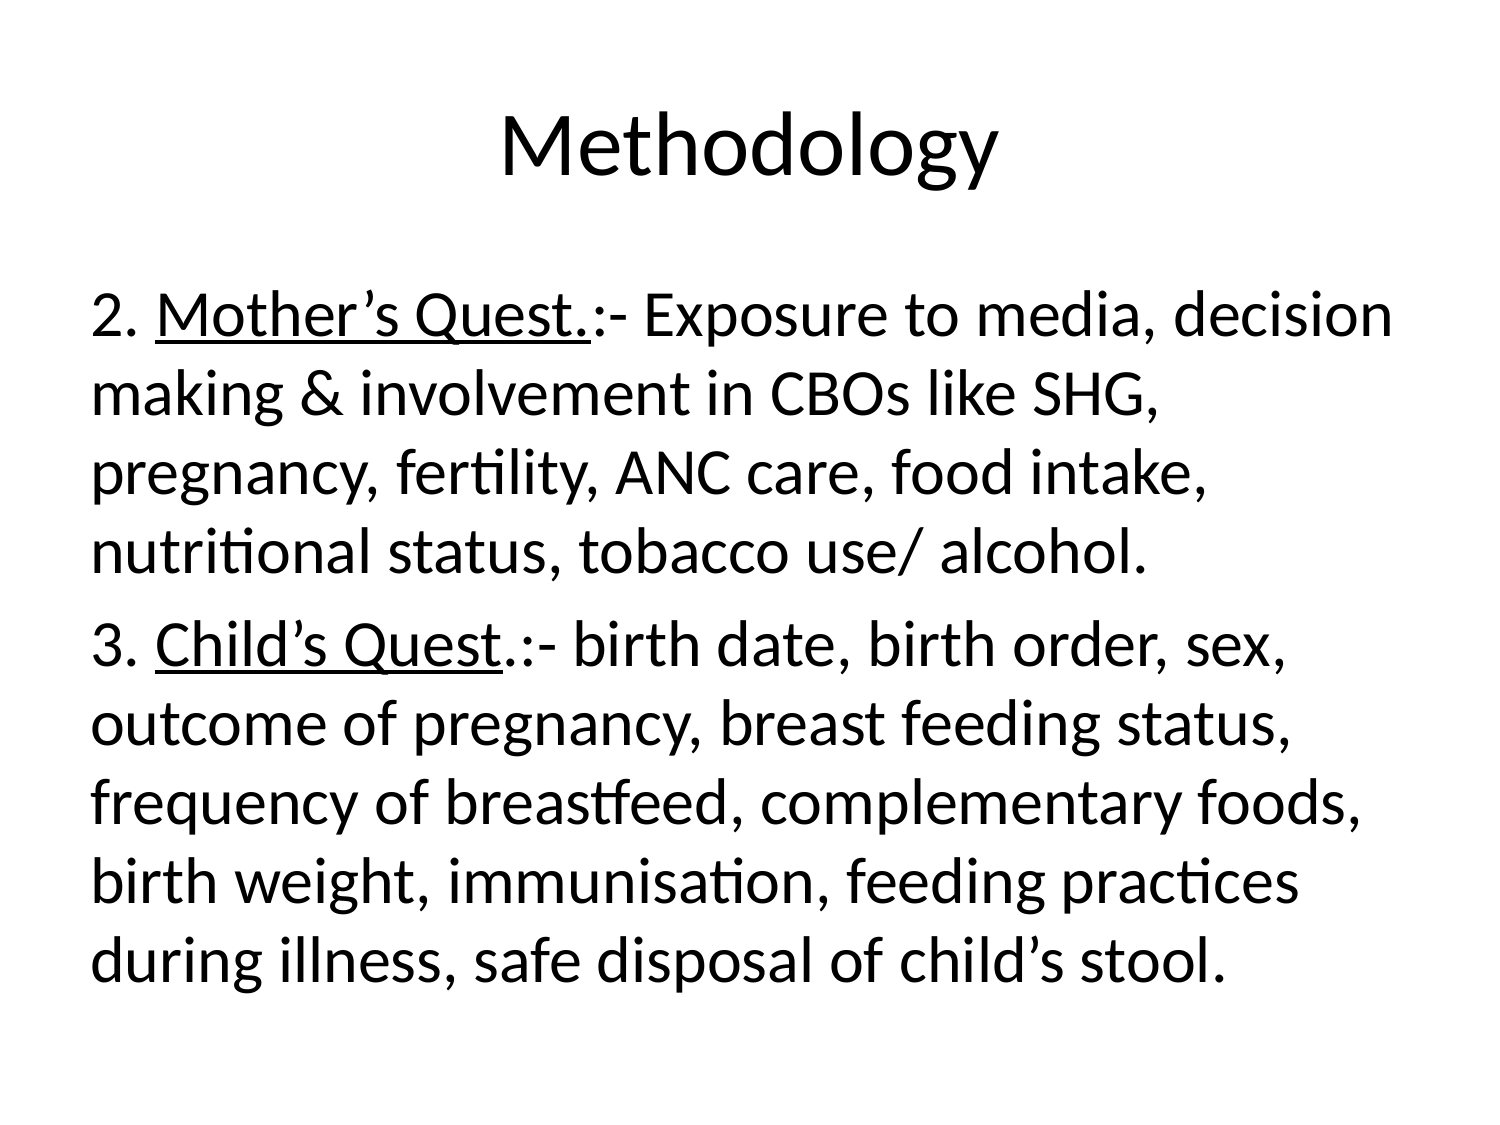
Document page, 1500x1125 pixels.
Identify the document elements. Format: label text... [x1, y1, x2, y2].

title Methodology [75, 45, 1425, 233]
list 2. Mother’s Quest.:- Exposure to media, decision making & involvement in CBOs like SHG, pregnancy, fertility, ANC care, food intake, nutritional status, tobacco use/ alcohol. 3. Child’s Quest.:- birth date, birth order, sex, outcome of pregnancy, breast feeding status, frequency of breastfeed, complementary foods, birth weight, immunisation, feeding practices during illness, safe disposal of child’s stool. [75, 262, 1425, 1005]
